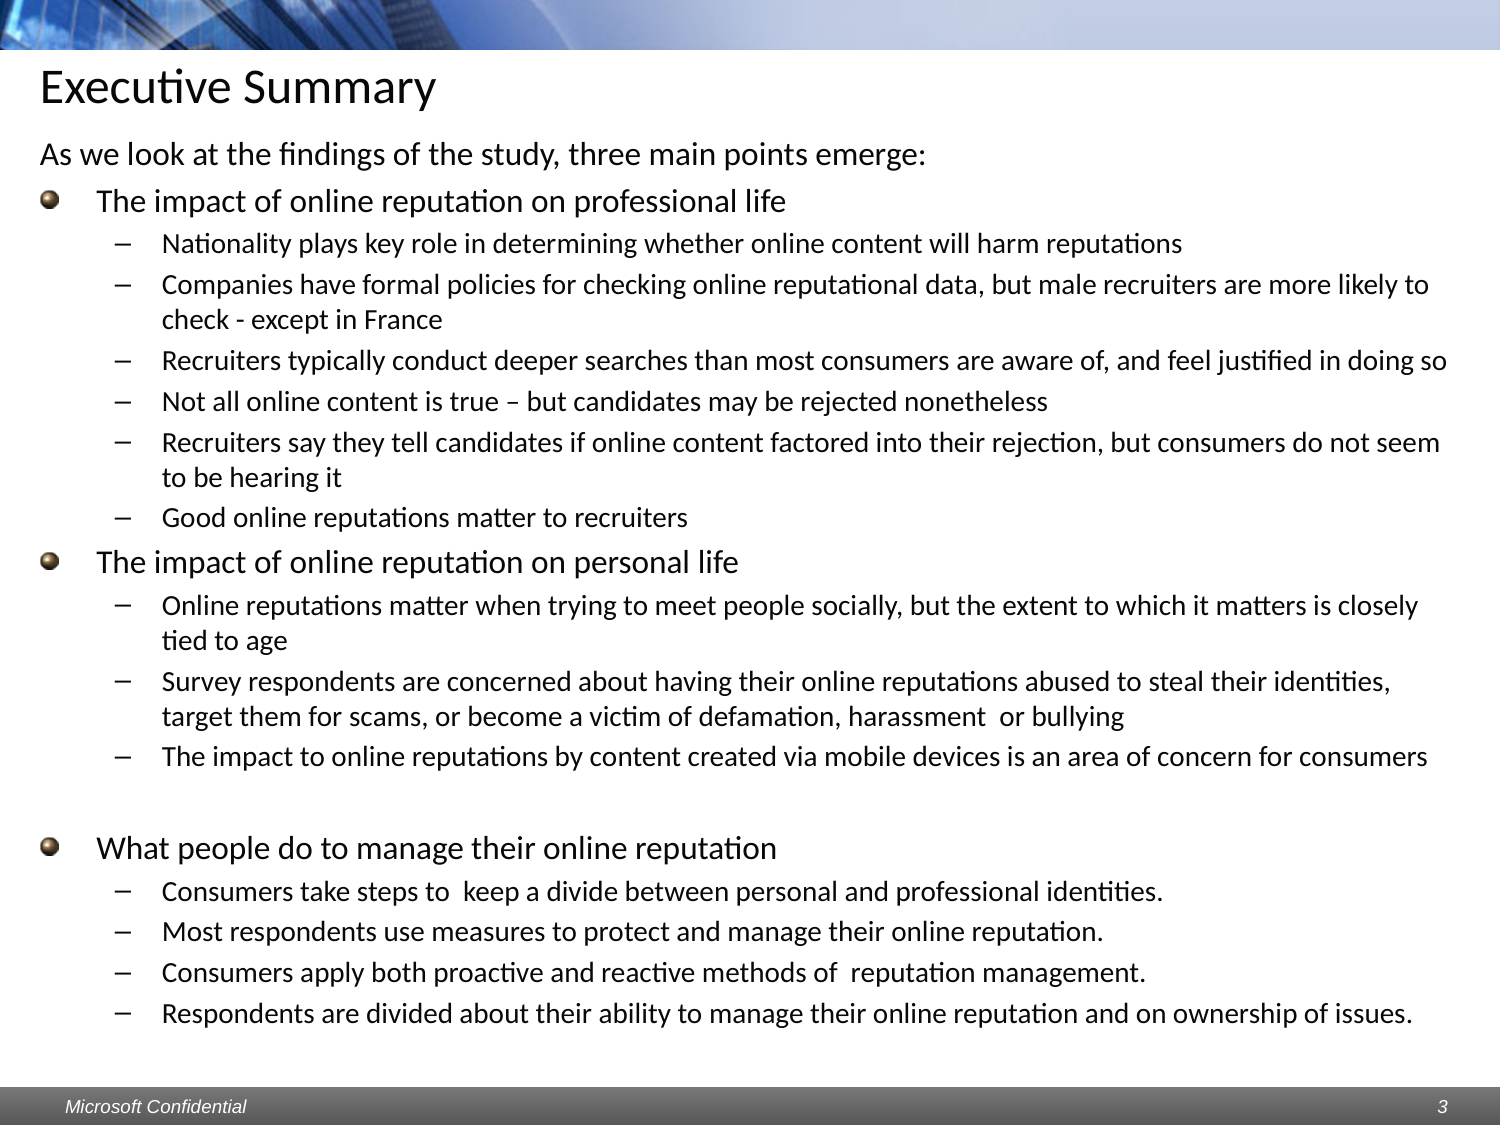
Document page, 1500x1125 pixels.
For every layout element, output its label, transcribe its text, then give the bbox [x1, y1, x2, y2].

picture [0, 0, 1500, 51]
picture [39, 189, 59, 209]
title Executive Summary [24, 52, 1475, 115]
list As we look at the findings of the study, three main points emerge: The impact of online reputation on professional life Nationality plays key role in determining whether online content will harm reputations Companies have formal policies for checking online reputational data, but male recruiters are more likely to check - except in France Recruiters typically conduct deeper searches than most consumers are aware of, and feel justified in doing so Not all online content is true – but candidates may be rejected nonetheless Recruiters say they tell candidates if online content factored into their rejection, but consumers do not seem to be hearing it Good online reputations matter to recruiters The impact of online reputation on personal life Online reputations matter when trying to meet people socially, but the extent to which it matters is closely tied to age Survey respondents are concerned about having their online reputations abused to steal their identities, target them for scams, or become a victim of defamation, harassment or bullying The impact to online reputations by content created via mobile devices is an area of concern for consumers What people do to manage their online reputation Consumers take steps to keep a divide between personal and professional identities. Most respondents use measures to protect and manage their online reputation. Consumers apply both proactive and reactive methods of reputation management. Respondents are divided about their ability to manage their online reputation and on ownership of issues. [24, 125, 1475, 1075]
picture [39, 836, 59, 856]
picture [39, 551, 59, 570]
